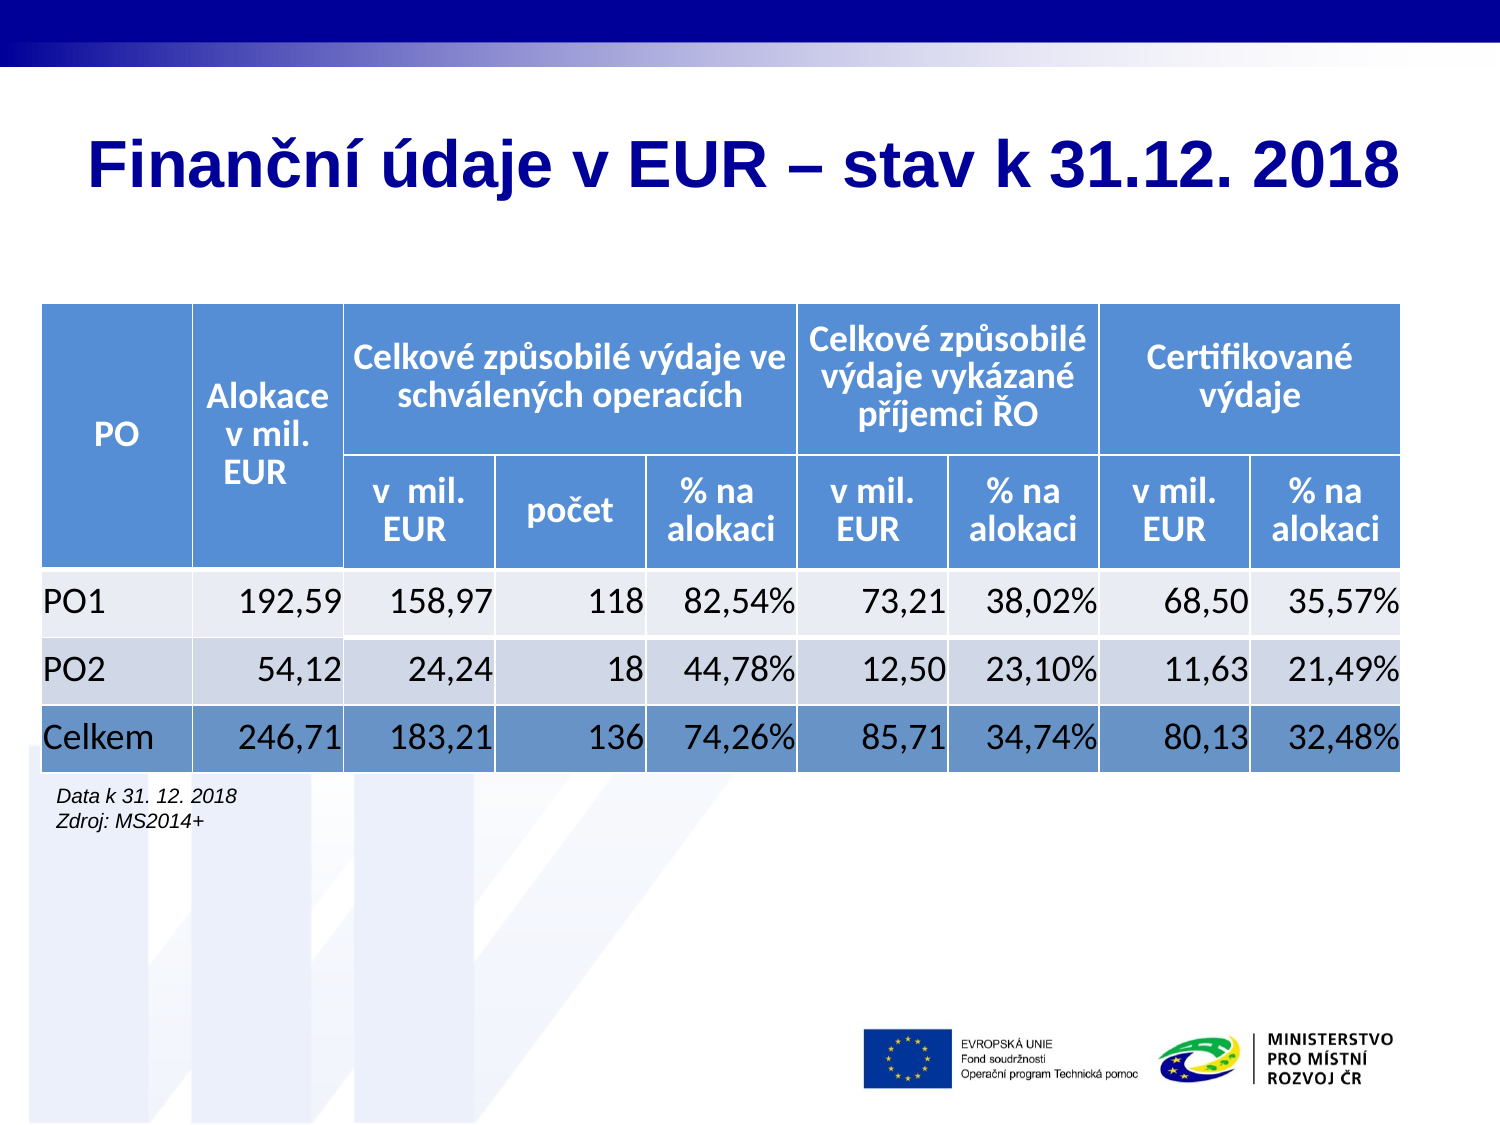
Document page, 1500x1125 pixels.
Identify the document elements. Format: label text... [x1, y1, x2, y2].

table_header Celkové způsobilé výdaje ve schválených operacích [344, 304, 796, 454]
table_cell 24,24 [344, 640, 494, 704]
table_cell 246,71 [193, 706, 343, 772]
table_header Celkové způsobilé výdaje vykázané příjemci ŘO [798, 304, 1098, 454]
table_cell 21,49% [1251, 640, 1400, 704]
table_cell 74,26% [647, 706, 796, 772]
table_cell v mil. EUR [1100, 456, 1249, 568]
table_cell 136 [496, 706, 645, 772]
table_cell 11,63 [1100, 640, 1249, 704]
table_cell 85,71 [798, 706, 947, 772]
table_cell % na alokaci [647, 456, 796, 568]
picture [29, 302, 1412, 1125]
table_cell Celkem [42, 706, 192, 772]
table_cell 34,74% [949, 706, 1098, 772]
table_cell 192,59 [193, 572, 343, 637]
table_cell v mil. EUR [798, 456, 947, 568]
table_cell % na alokaci [949, 456, 1098, 568]
table_cell 82,54% [647, 572, 796, 635]
table_cell 35,57% [1251, 572, 1400, 635]
table_cell 158,97 [344, 572, 494, 635]
table_header Alokace v mil. EUR [193, 304, 343, 567]
table_cell 23,10% [949, 640, 1098, 704]
table_cell 80,13 [1100, 706, 1249, 772]
table_cell 118 [496, 572, 645, 635]
table_cell % na alokaci [1251, 456, 1400, 568]
text_box Data k 31. 12. 2018 Zdroj: MS2014+ [41, 775, 443, 840]
title Finanční údaje v EUR – stav k 31.12. 2018 [64, 113, 1425, 244]
table_cell 18 [496, 640, 645, 704]
table_cell 32,48% [1251, 706, 1400, 772]
table_cell v mil. EUR [344, 456, 494, 568]
table_cell 54,12 [193, 638, 343, 704]
table_cell 68,50 [1100, 572, 1249, 635]
table_cell 38,02% [949, 572, 1098, 635]
table_cell 44,78% [647, 640, 796, 704]
table_cell 12,50 [798, 640, 947, 704]
table_cell 73,21 [798, 572, 947, 635]
table_header Certifikované výdaje [1100, 304, 1400, 454]
table_cell PO1 [42, 572, 192, 637]
table_cell PO2 [42, 638, 192, 704]
table_cell 183,21 [344, 706, 494, 772]
table_cell počet [496, 456, 645, 568]
table_header PO [42, 304, 192, 567]
